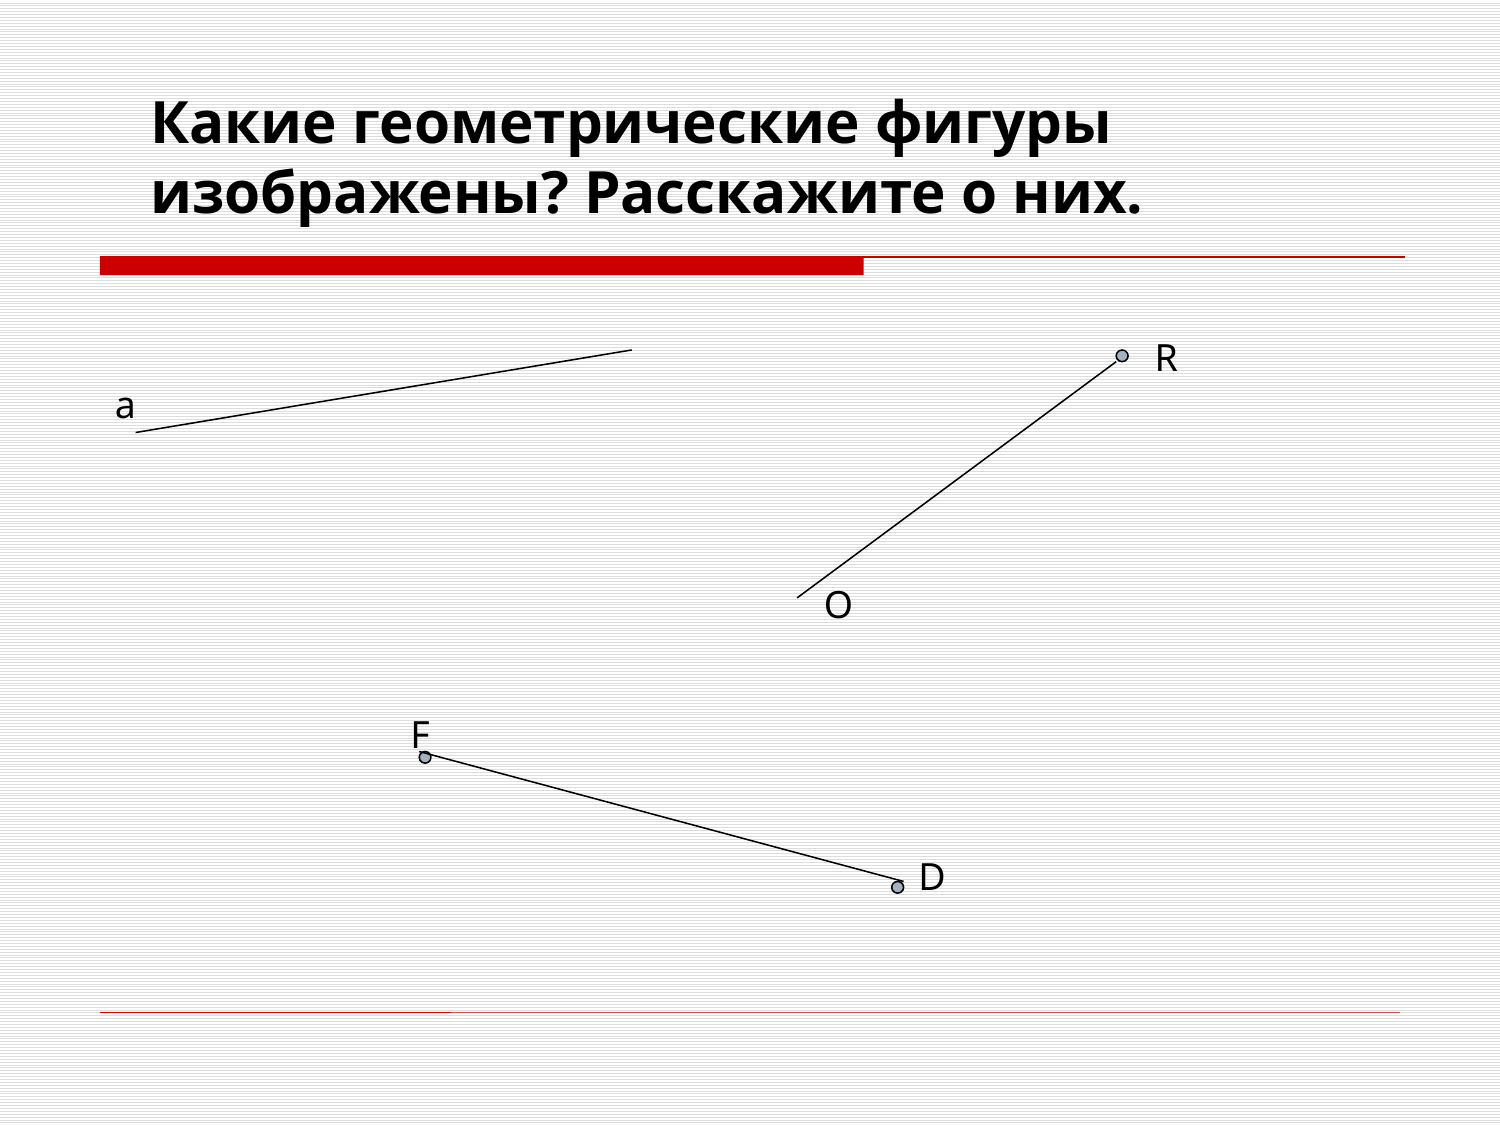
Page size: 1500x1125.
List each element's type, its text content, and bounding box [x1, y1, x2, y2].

text_box [891, 881, 903, 894]
text_box D [903, 846, 963, 906]
text_box а [100, 373, 148, 434]
text_box O [809, 574, 845, 634]
text_box [1116, 349, 1129, 362]
text_box F [395, 704, 443, 764]
text_box R [1139, 326, 1176, 386]
text_box Какие геометрические фигуры изображены? Расскажите о них. [135, 78, 1353, 233]
